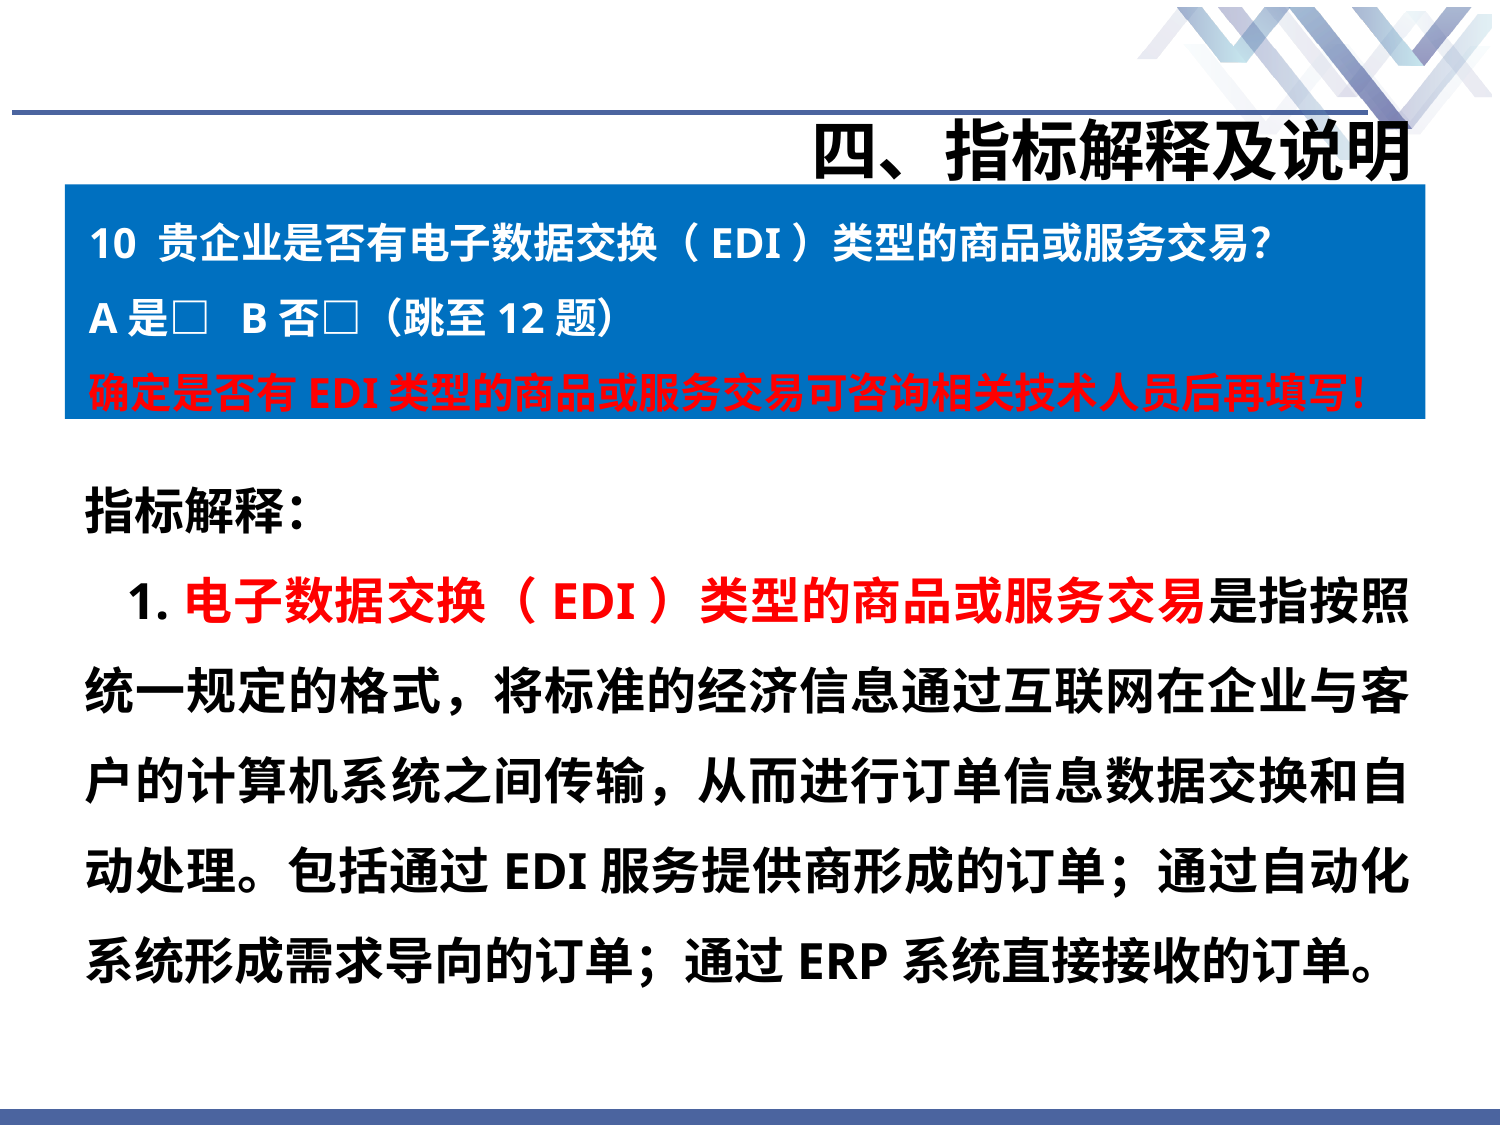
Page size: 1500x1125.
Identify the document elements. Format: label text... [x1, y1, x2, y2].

list 指标解释： 1.电子数据交换（EDI）类型的商品或服务交易是指按照统一规定的格式，将标准的经济信息通过互联网在企业与客户的计算机系统之间传输，从而进行订单信息数据交换和自动处理。包括通过EDI服务提供商形成的订单；通过自动化系统形成需求导向的订单；通过ERP系统直接接收的订单。 [70, 475, 1426, 1099]
text_box 10 贵企业是否有电子数据交换（EDI）类型的商品或服务交易？ A是□ B否□（跳至12题） 确定是否有EDI类型的商品或服务交易可咨询相关技术人员后再填写！ [64, 184, 1426, 419]
title 四、指标解释及说明 [76, 101, 1427, 184]
picture [1056, 7, 1492, 160]
